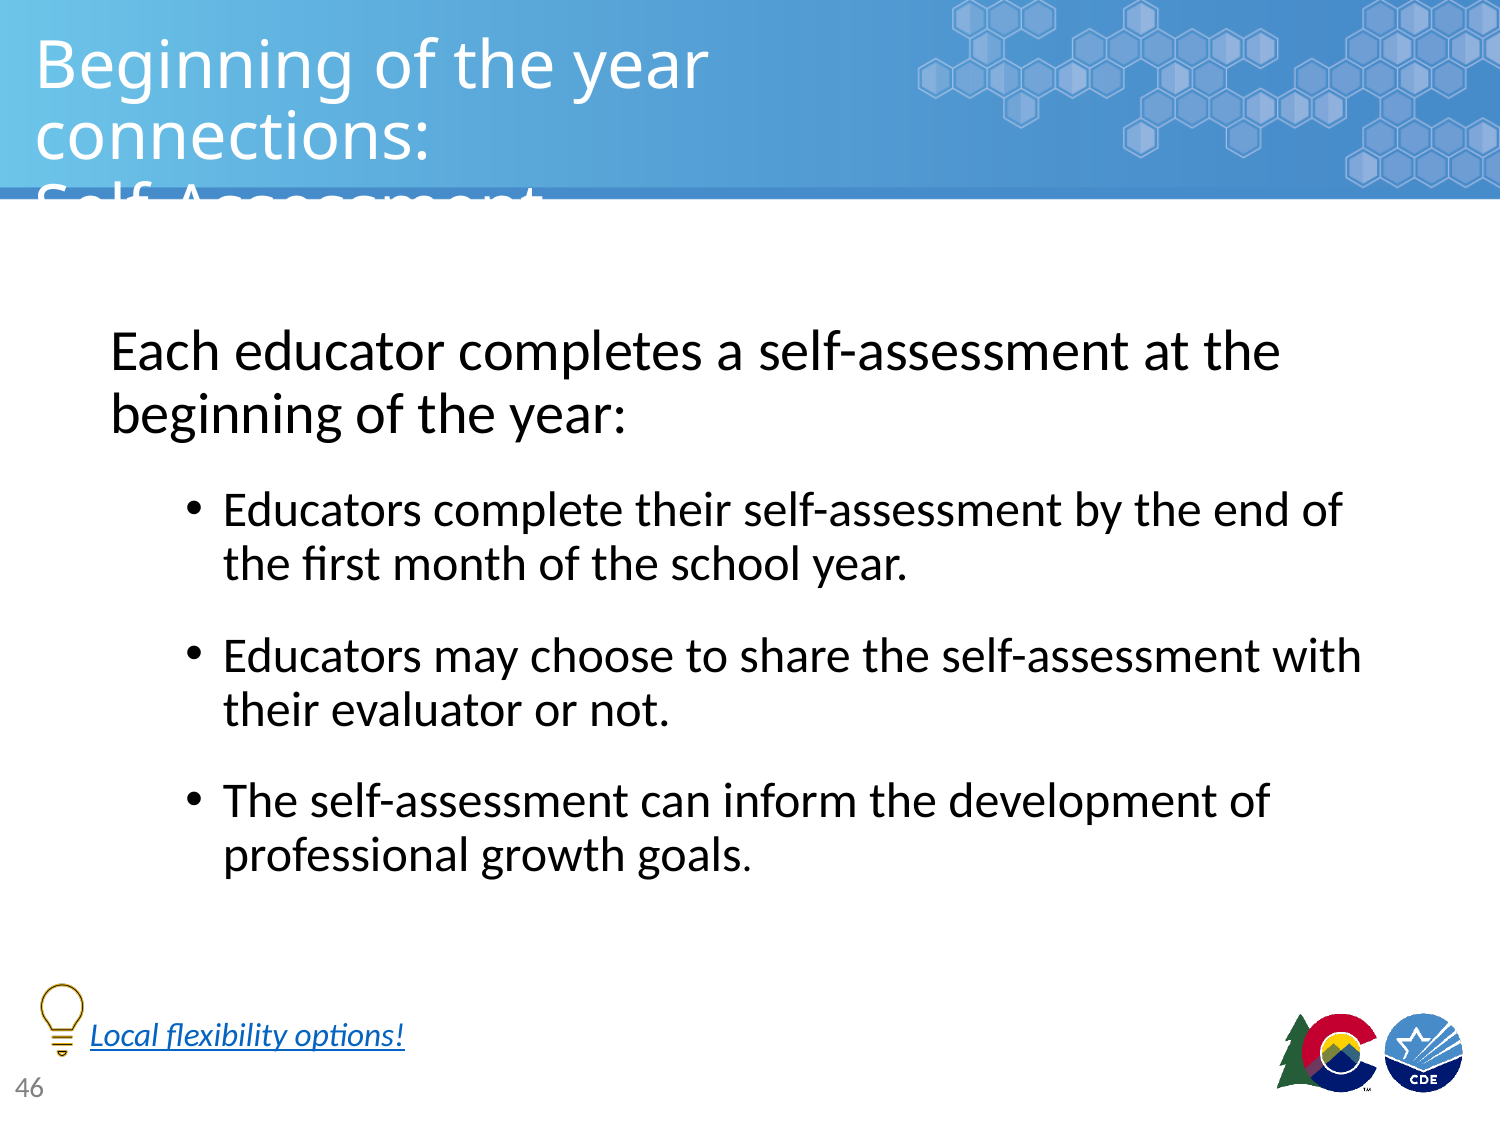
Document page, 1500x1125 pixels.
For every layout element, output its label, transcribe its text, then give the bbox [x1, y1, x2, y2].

title Beginning of the year connections: Self-Assessment [34, 30, 1024, 178]
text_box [21, 977, 441, 1063]
picture [0, 0, 1500, 200]
slide_number 46 [0, 1060, 338, 1121]
list Each educator completes a self-assessment at the beginning of the year: Educators complete their self-assessment by the end of the first month of the school year. Educators may choose to share the self-assessment with their evaluator or not. The self-assessment can inform the development of professional growth goals. [110, 320, 1390, 965]
picture [1275, 1012, 1463, 1093]
